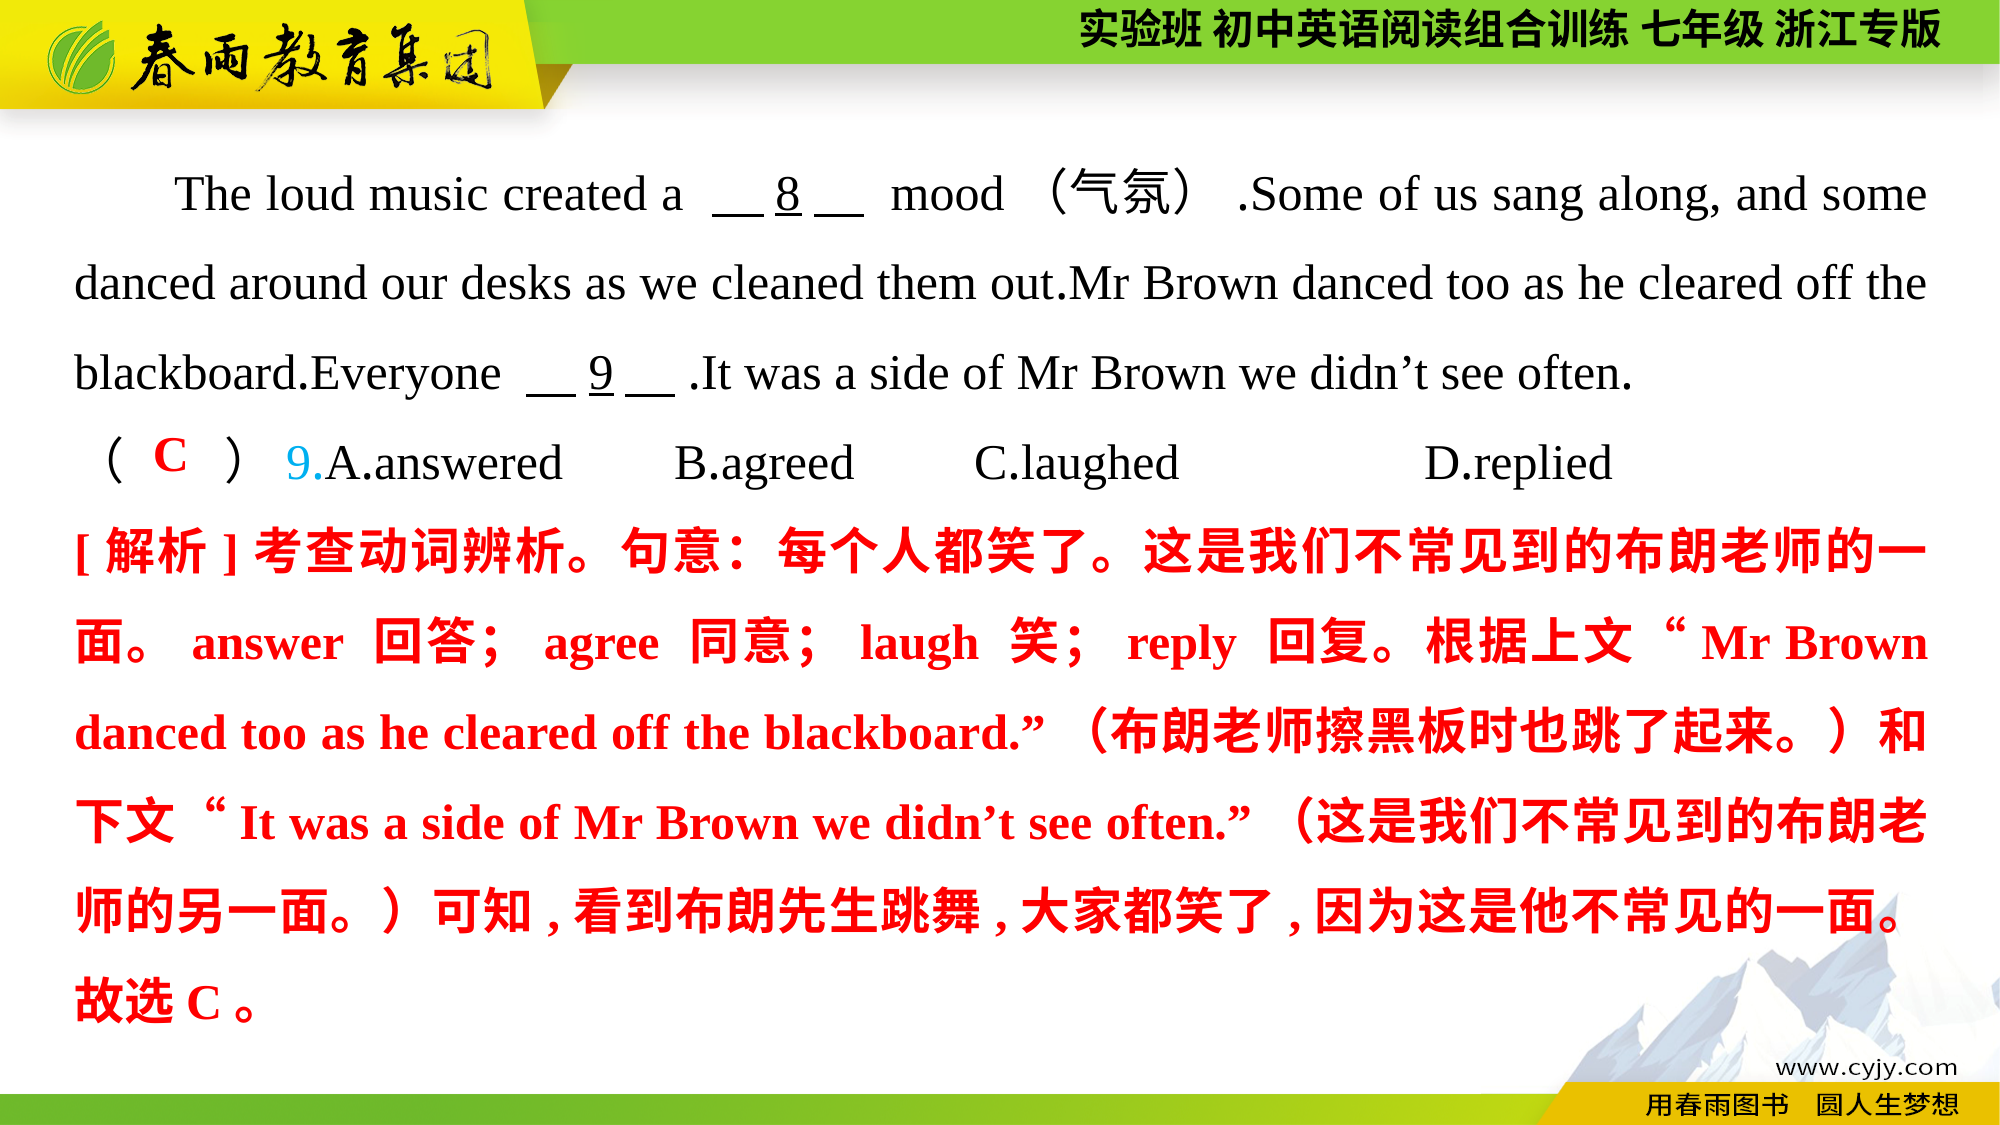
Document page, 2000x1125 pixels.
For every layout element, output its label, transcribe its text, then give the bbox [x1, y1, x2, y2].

list The loud music created a 8 mood（气氛）.Some of us sang along, and some danced around our desks as we cleaned them out.Mr Brown danced too as he cleared off the blackboard.Everyone 9 .It was a side of Mr Brown we didn’t see often. （ ）9.A.answered B.agreed C.laughed D.replied [59, 122, 1944, 482]
text_box C [138, 413, 204, 482]
picture [0, 0, 2000, 1125]
text_box [解析]考查动词辨析。句意：每个人都笑了。这是我们不常见到的布朗老师的一面。answer 回答；agree 同意；laugh 笑；reply 回复。根据上文“Mr Brown danced too as he cleared off the blackboard.”（布朗老师擦黑板时也跳了起来。）和下文“It was a side of Mr Brown we didn’t see often.”（这是我们不常见到的布朗老师的另一面。）可知,看到布朗先生跳舞,大家都笑了,因为这是他不常见的一面。故选C。 [59, 482, 1944, 1038]
